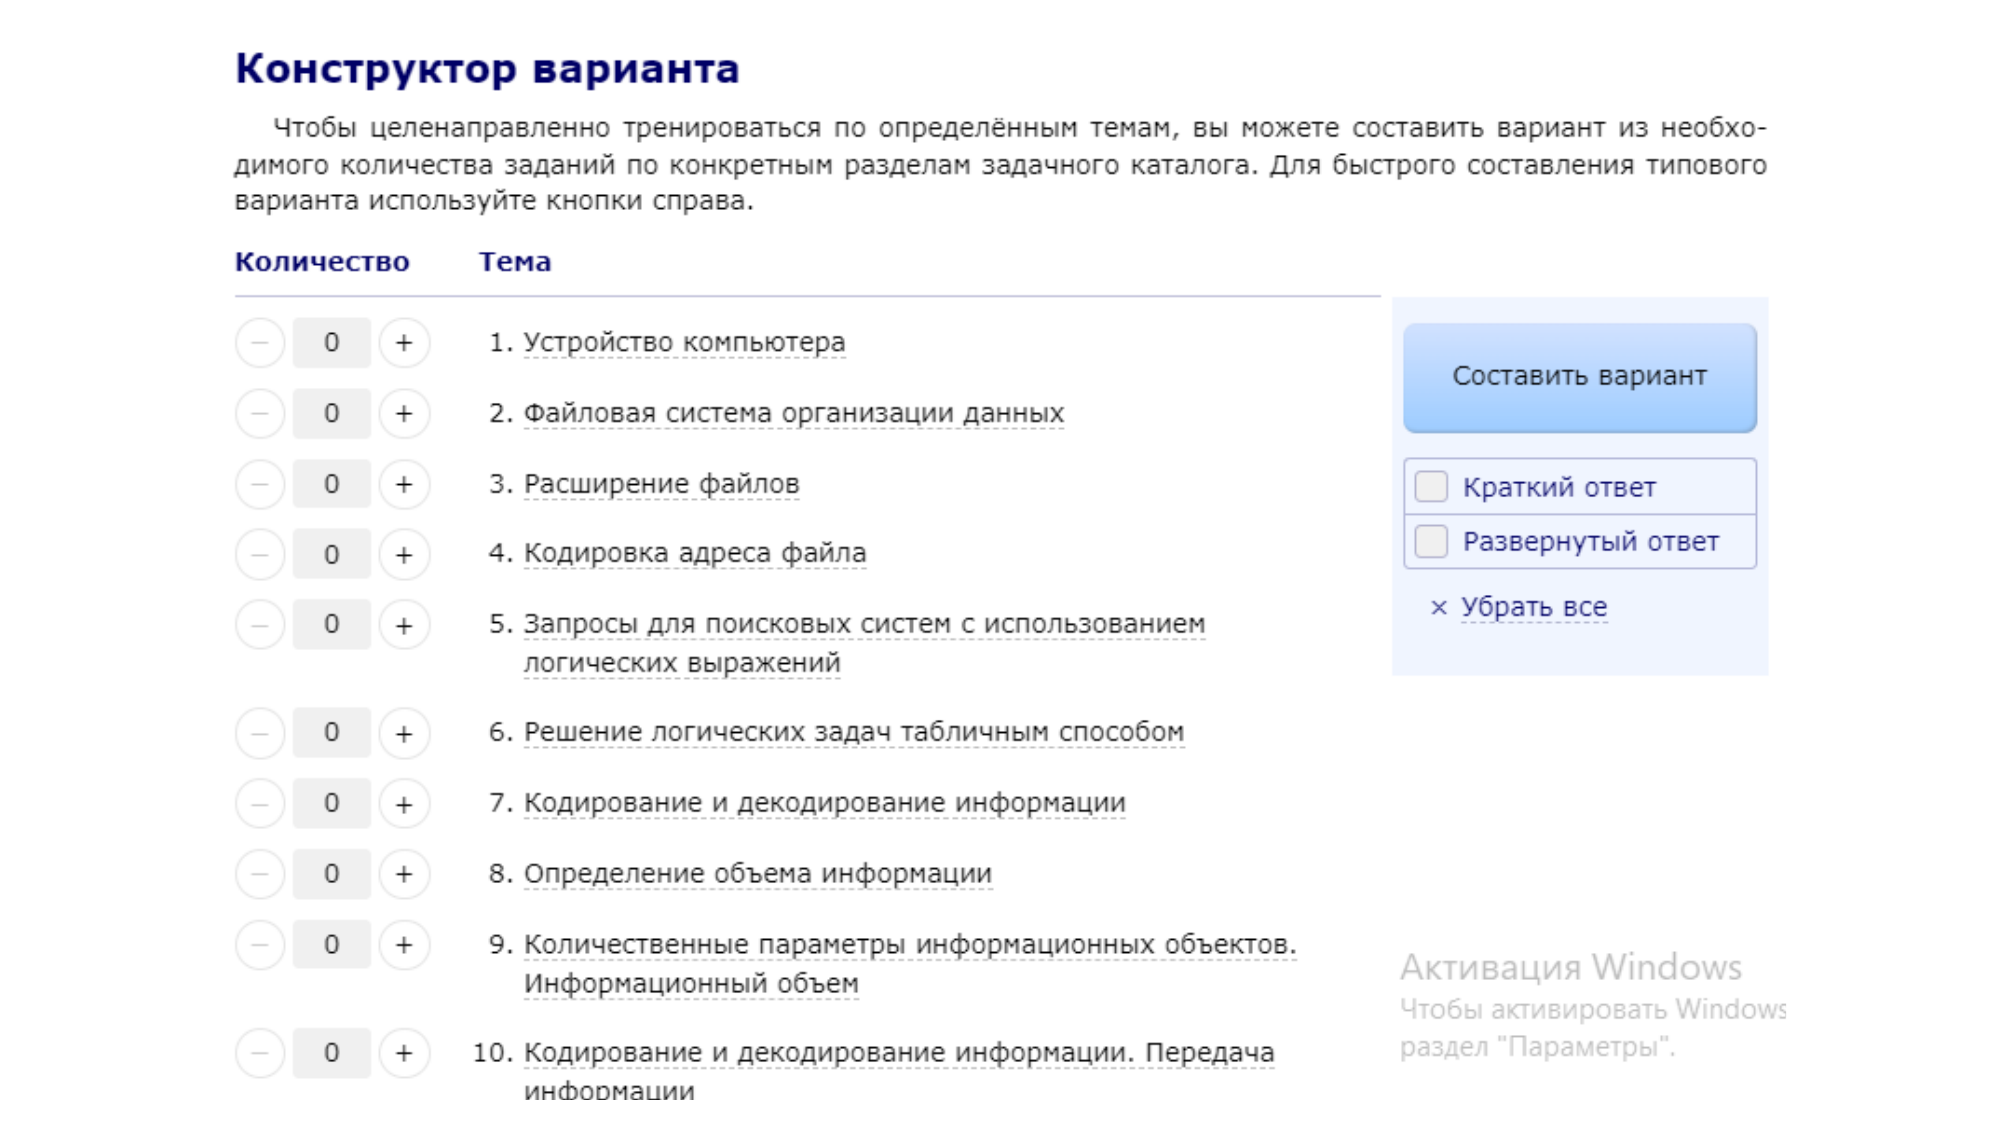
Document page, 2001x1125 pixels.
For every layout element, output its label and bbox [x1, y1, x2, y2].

list [219, 43, 1787, 1100]
